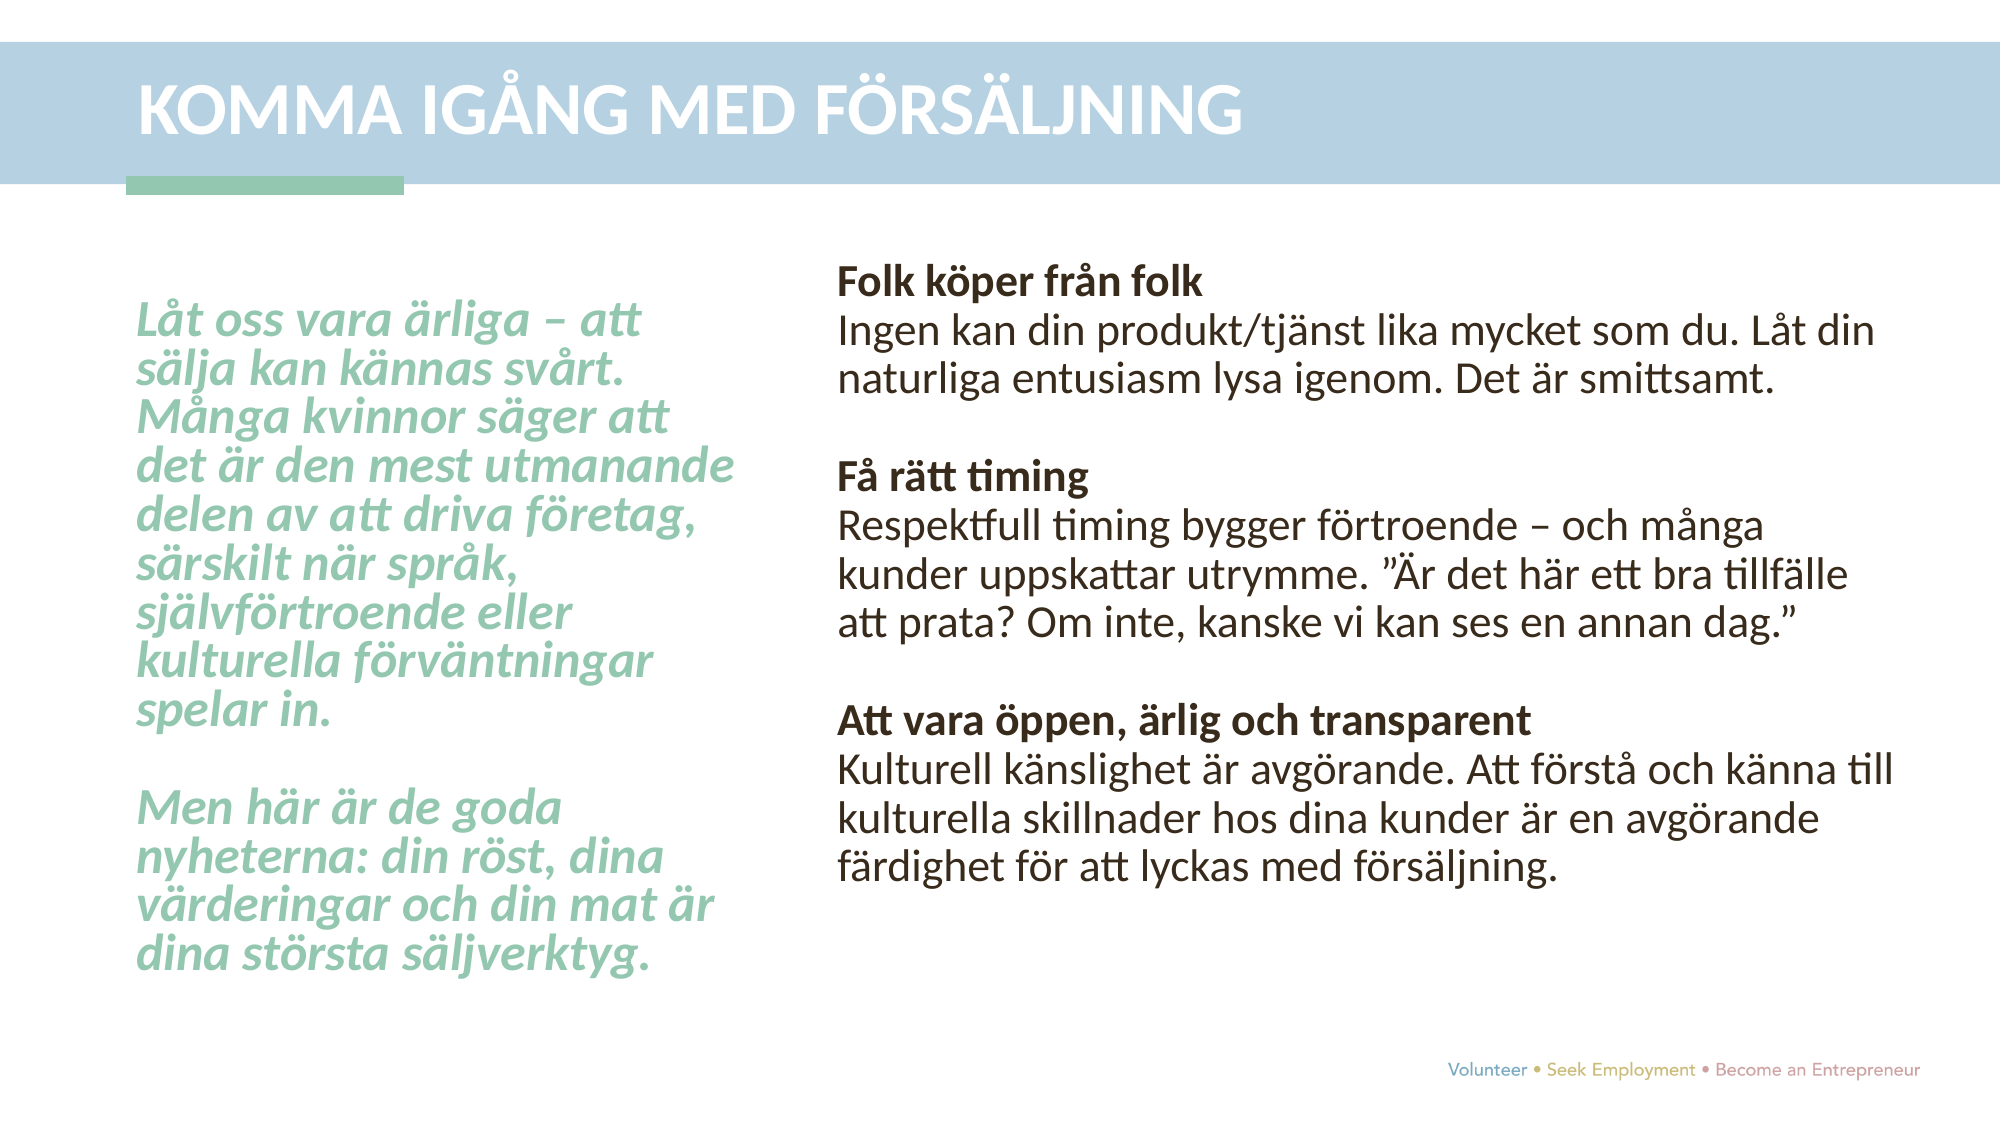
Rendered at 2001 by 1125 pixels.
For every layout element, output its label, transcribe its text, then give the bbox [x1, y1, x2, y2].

list Låt oss vara ärliga – att sälja kan kännas svårt. Många kvinnor säger att det är den mest utmanande delen av att driva företag, särskilt när språk, självförtroende eller kulturella förväntningar spelar in. Men här är de goda nyheterna: din röst, dina värderingar och din mat är dina största säljverktyg. [121, 290, 757, 1005]
text_box Folk köper från folk Ingen kan din produkt/tjänst lika mycket som du. Låt din naturliga entusiasm lysa igenom. Det är smittsamt. Få rätt timing Respektfull timing bygger förtroende – och många kunder uppskattar utrymme. ”Är det här ett bra tillfälle att prata? Om inte, kanske vi kan ses en annan dag.” Att vara öppen, ärlig och transparent Kulturell känslighet är avgörande. Att förstå och känna till kulturella skillnader hos dina kunder är en avgörande färdighet för att lyckas med försäljning. [822, 249, 1913, 986]
list KOMMA IGÅNG MED FÖRSÄLJNING [123, 51, 1913, 170]
picture [1418, 1046, 1971, 1103]
